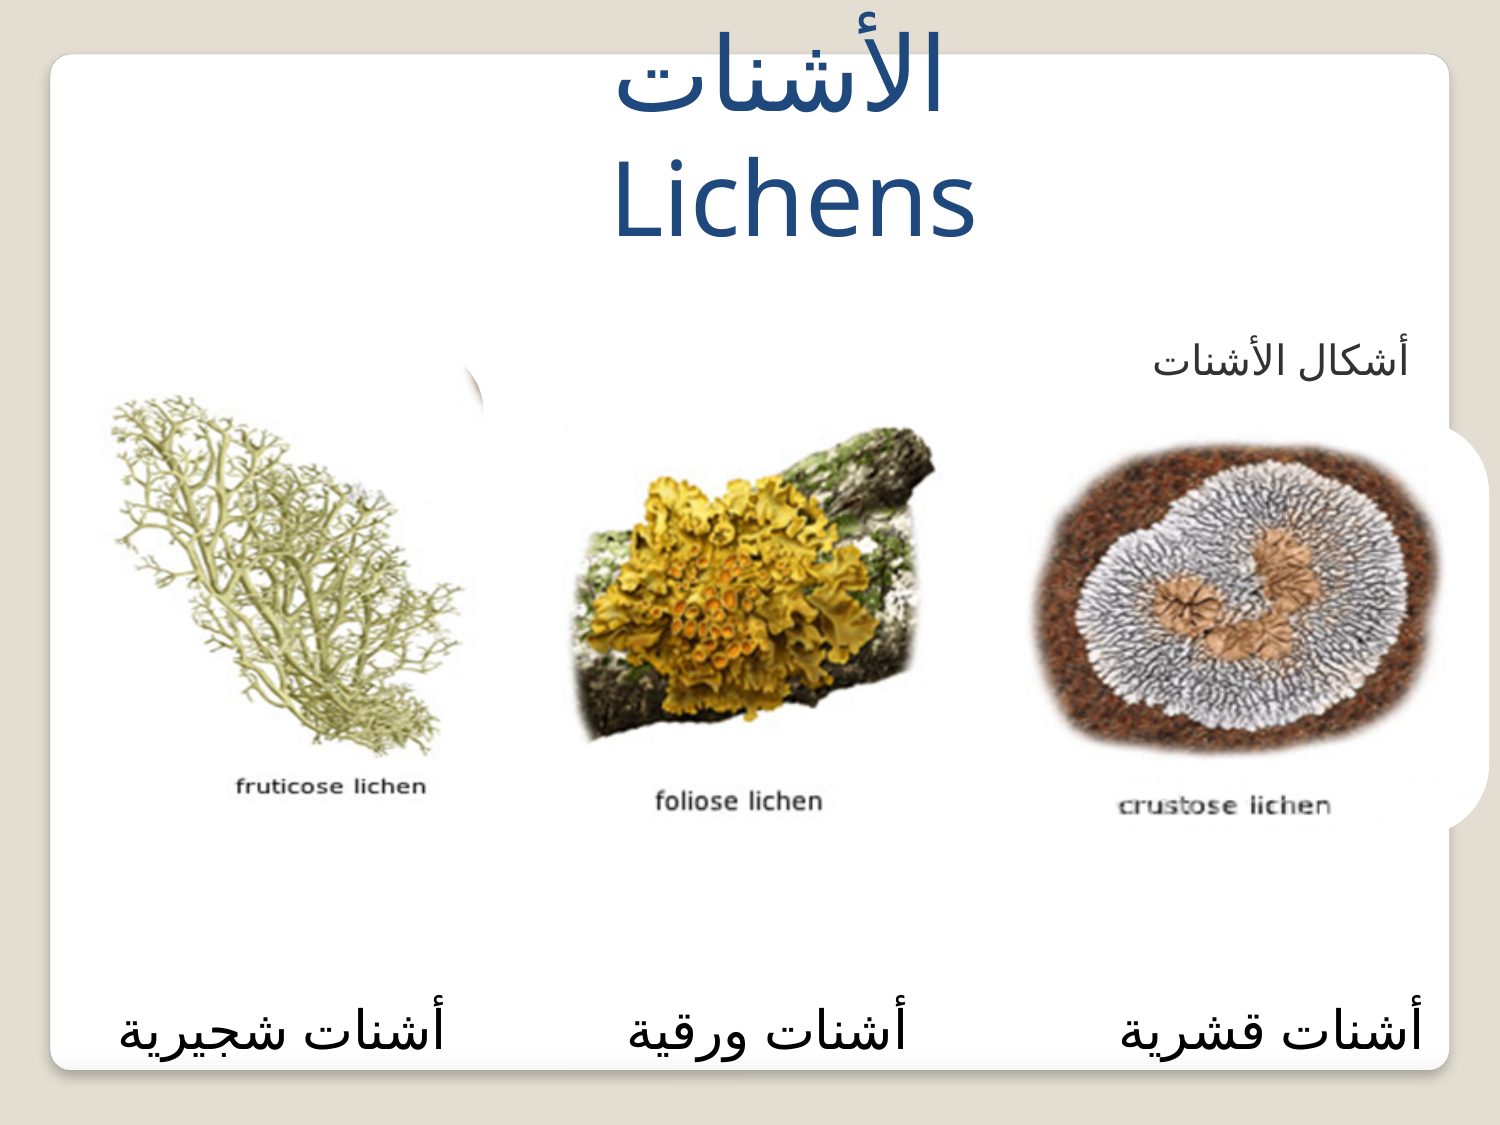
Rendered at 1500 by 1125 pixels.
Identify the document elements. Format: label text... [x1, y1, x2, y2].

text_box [34, 304, 1500, 1125]
text_box الأشنات Lichens [419, 0, 1170, 265]
